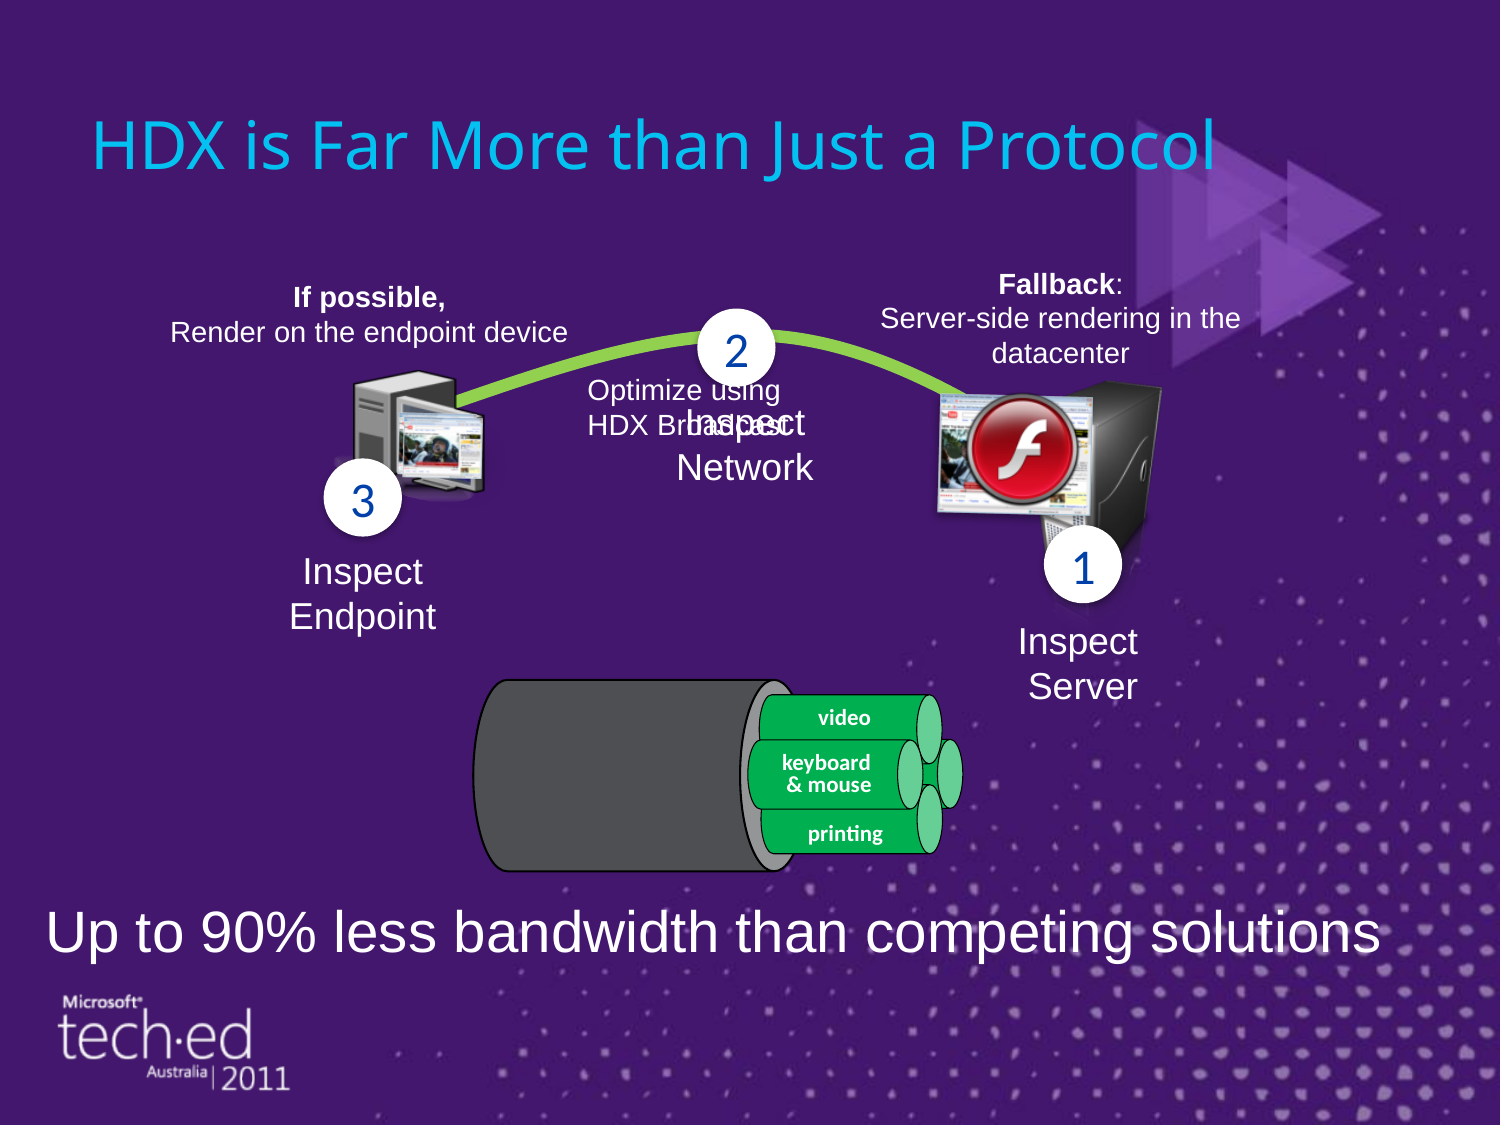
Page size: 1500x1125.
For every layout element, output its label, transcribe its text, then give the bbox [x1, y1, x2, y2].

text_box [201, 461, 524, 647]
text_box If possible, Render on the endpoint device [158, 272, 581, 354]
text_box Fallback: Server-side rendering in the datacenter [863, 259, 1259, 376]
text_box [840, 346, 953, 461]
picture [0, 0, 1500, 1125]
text_box [490, 344, 649, 420]
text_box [331, 370, 486, 459]
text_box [962, 527, 1204, 717]
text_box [654, 311, 836, 497]
title HDX is Far More than Just a Protocol [75, 54, 1425, 243]
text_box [472, 679, 963, 872]
text_box Optimize using HDX Broadcast [575, 365, 649, 447]
text_box Up to 90% less bandwidth than competing solutions [30, 900, 1399, 971]
